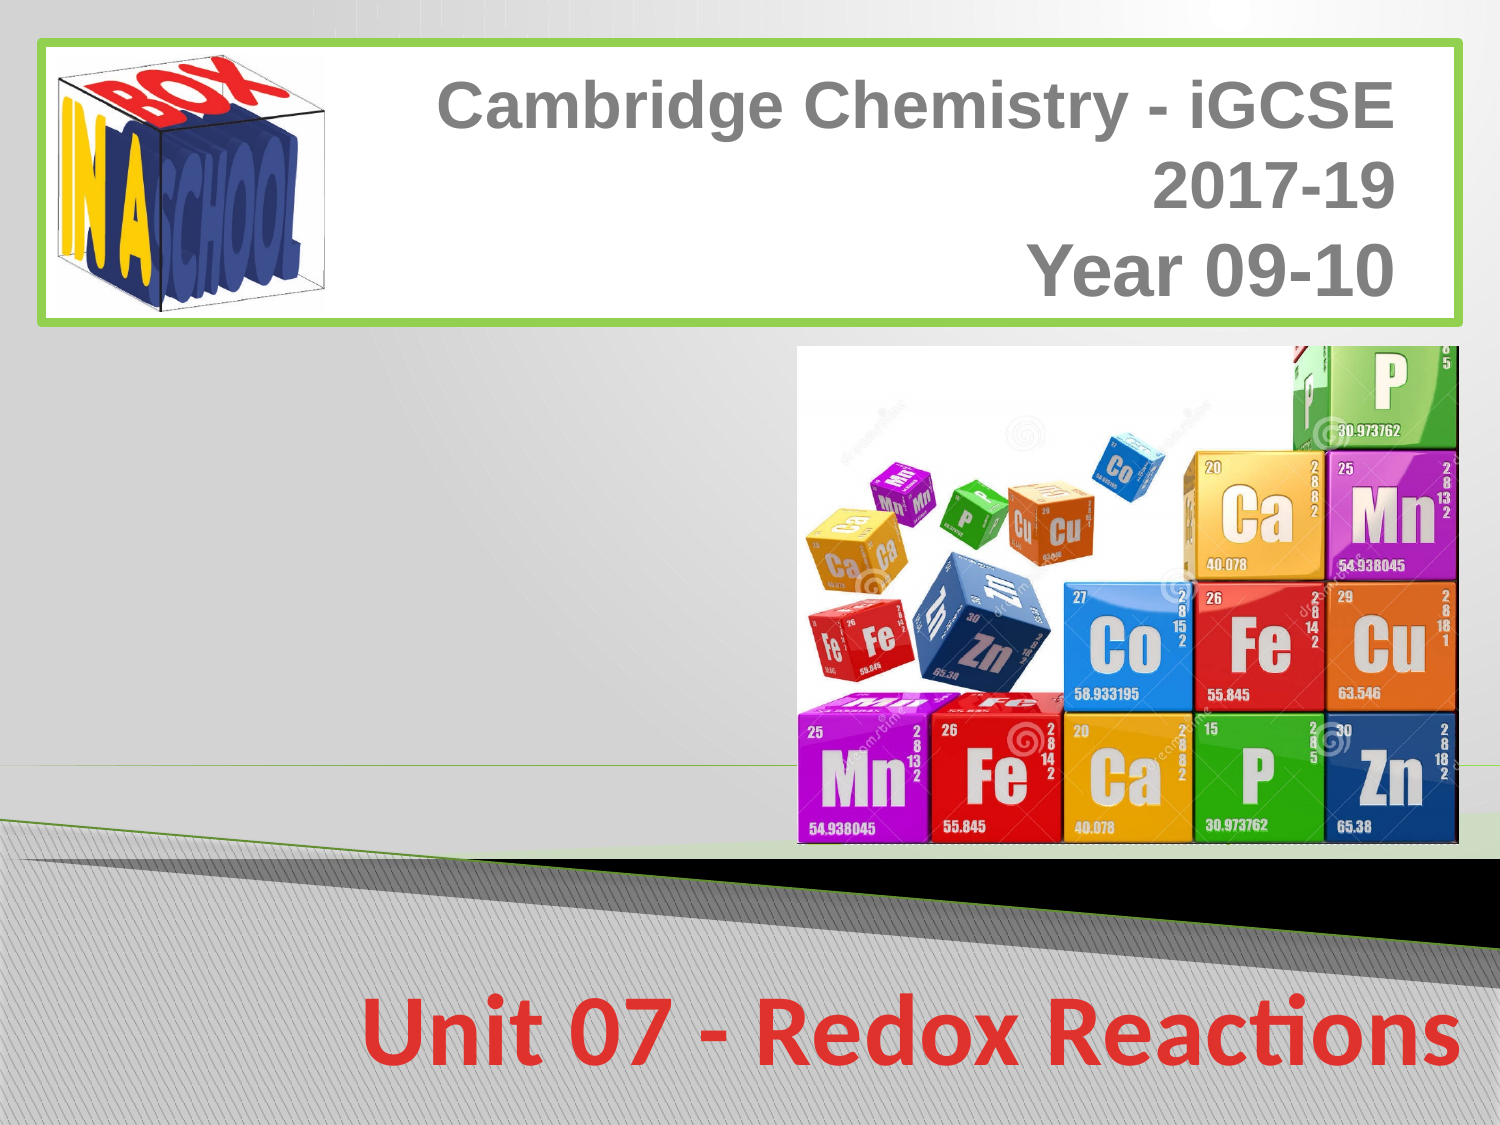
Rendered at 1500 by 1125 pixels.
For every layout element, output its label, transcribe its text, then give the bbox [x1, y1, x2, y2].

picture [56, 54, 325, 312]
picture [796, 346, 1459, 846]
picture [5, 859, 1500, 989]
text_box Cambridge Chemistry - iGCSE 2017-19 Year 09-10 [325, 54, 1412, 320]
text_box [37, 38, 1463, 327]
subtitle Unit 07 - Redox Reactions [41, 955, 1483, 1083]
